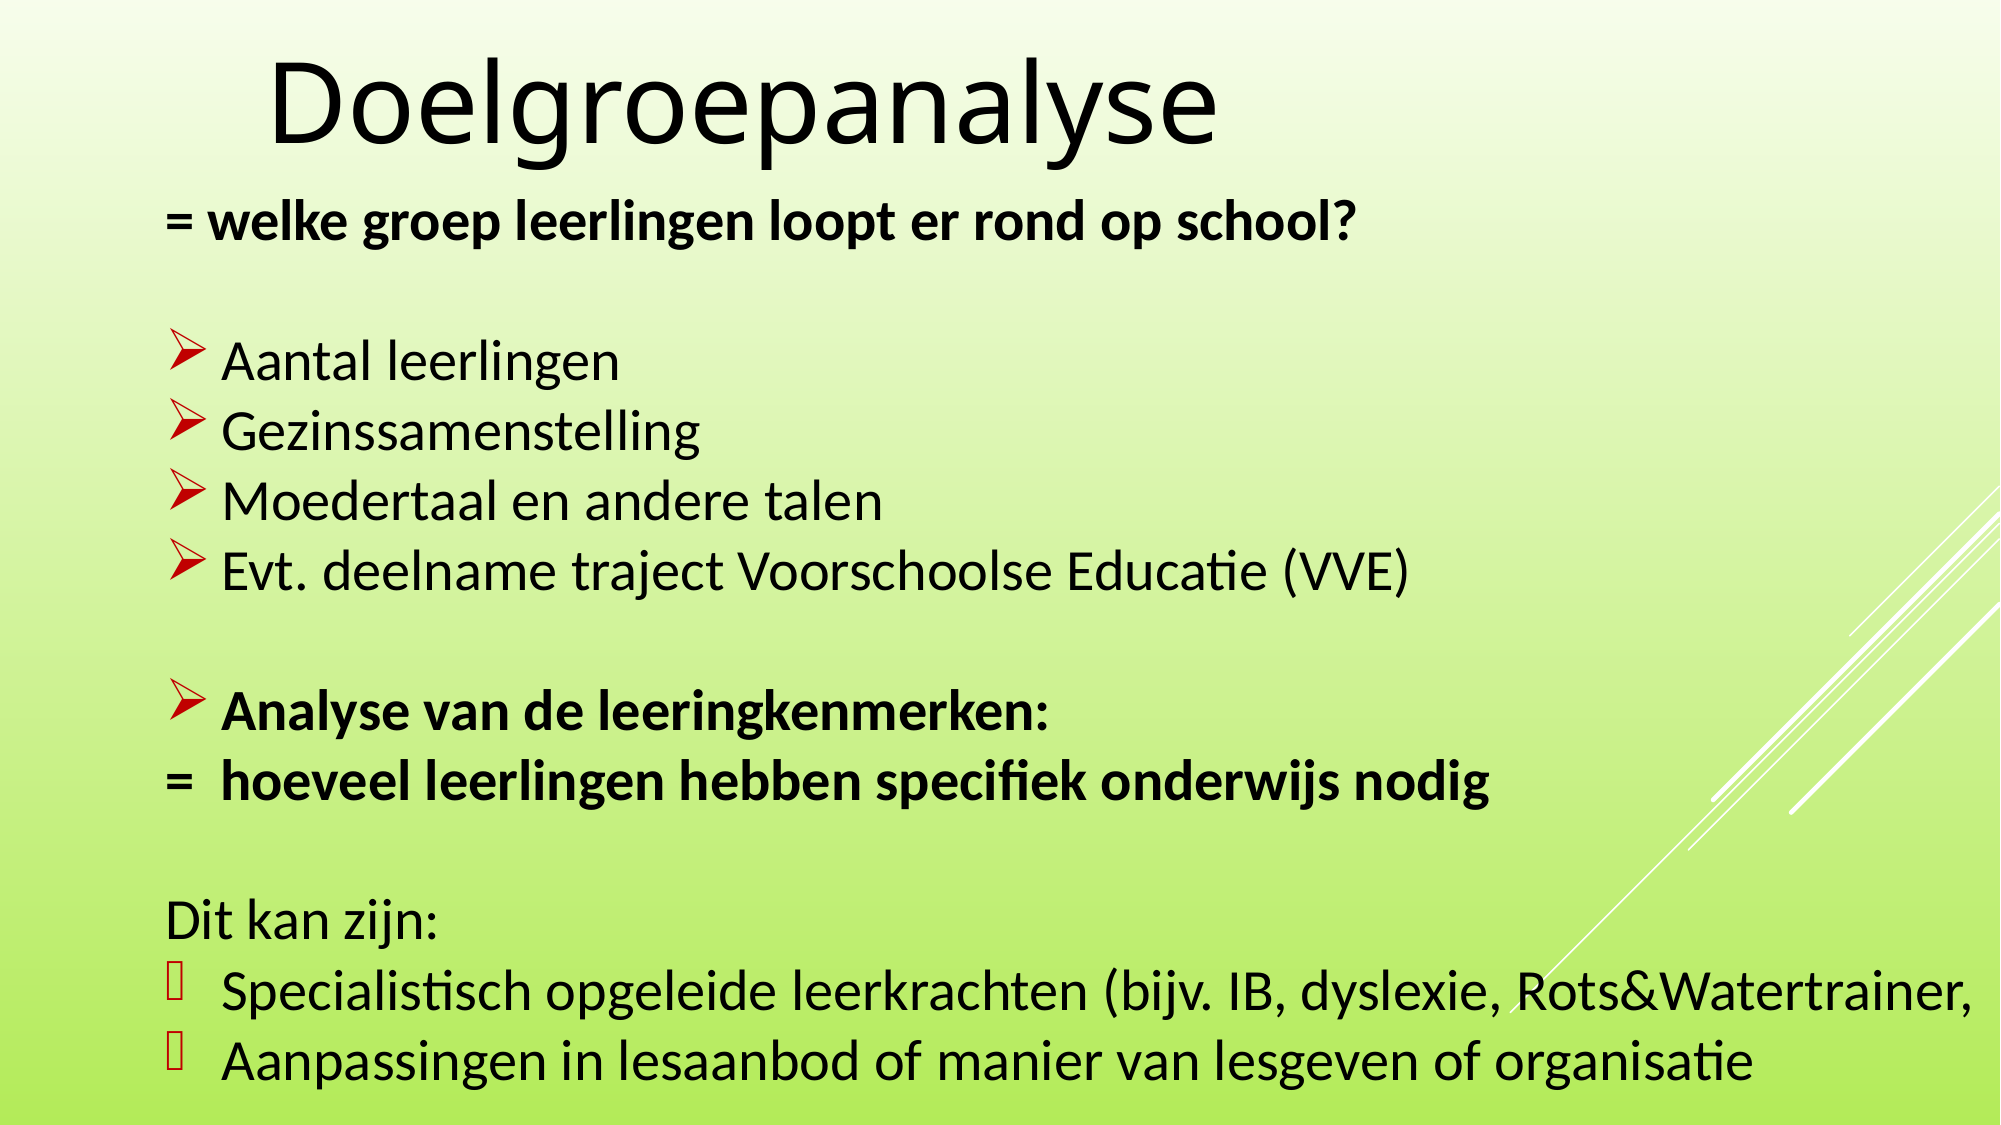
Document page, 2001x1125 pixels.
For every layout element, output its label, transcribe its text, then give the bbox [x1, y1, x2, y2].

text_box = welke groep leerlingen loopt er rond op school? Aantal leerlingen Gezinssamenstelling Moedertaal en andere talen Evt. deelname traject Voorschoolse Educatie (VVE) Analyse van de leeringkenmerken: = hoeveel leerlingen hebben specifiek onderwijs nodig Dit kan zijn: Specialistisch opgeleide leerkrachten (bijv. IB, dyslexie, Rots&Watertrainer, Aanpassingen in lesaanbod of manier van lesgeven of organisatie [150, 174, 1990, 1125]
text_box Doelgroepanalyse [250, 23, 1238, 174]
